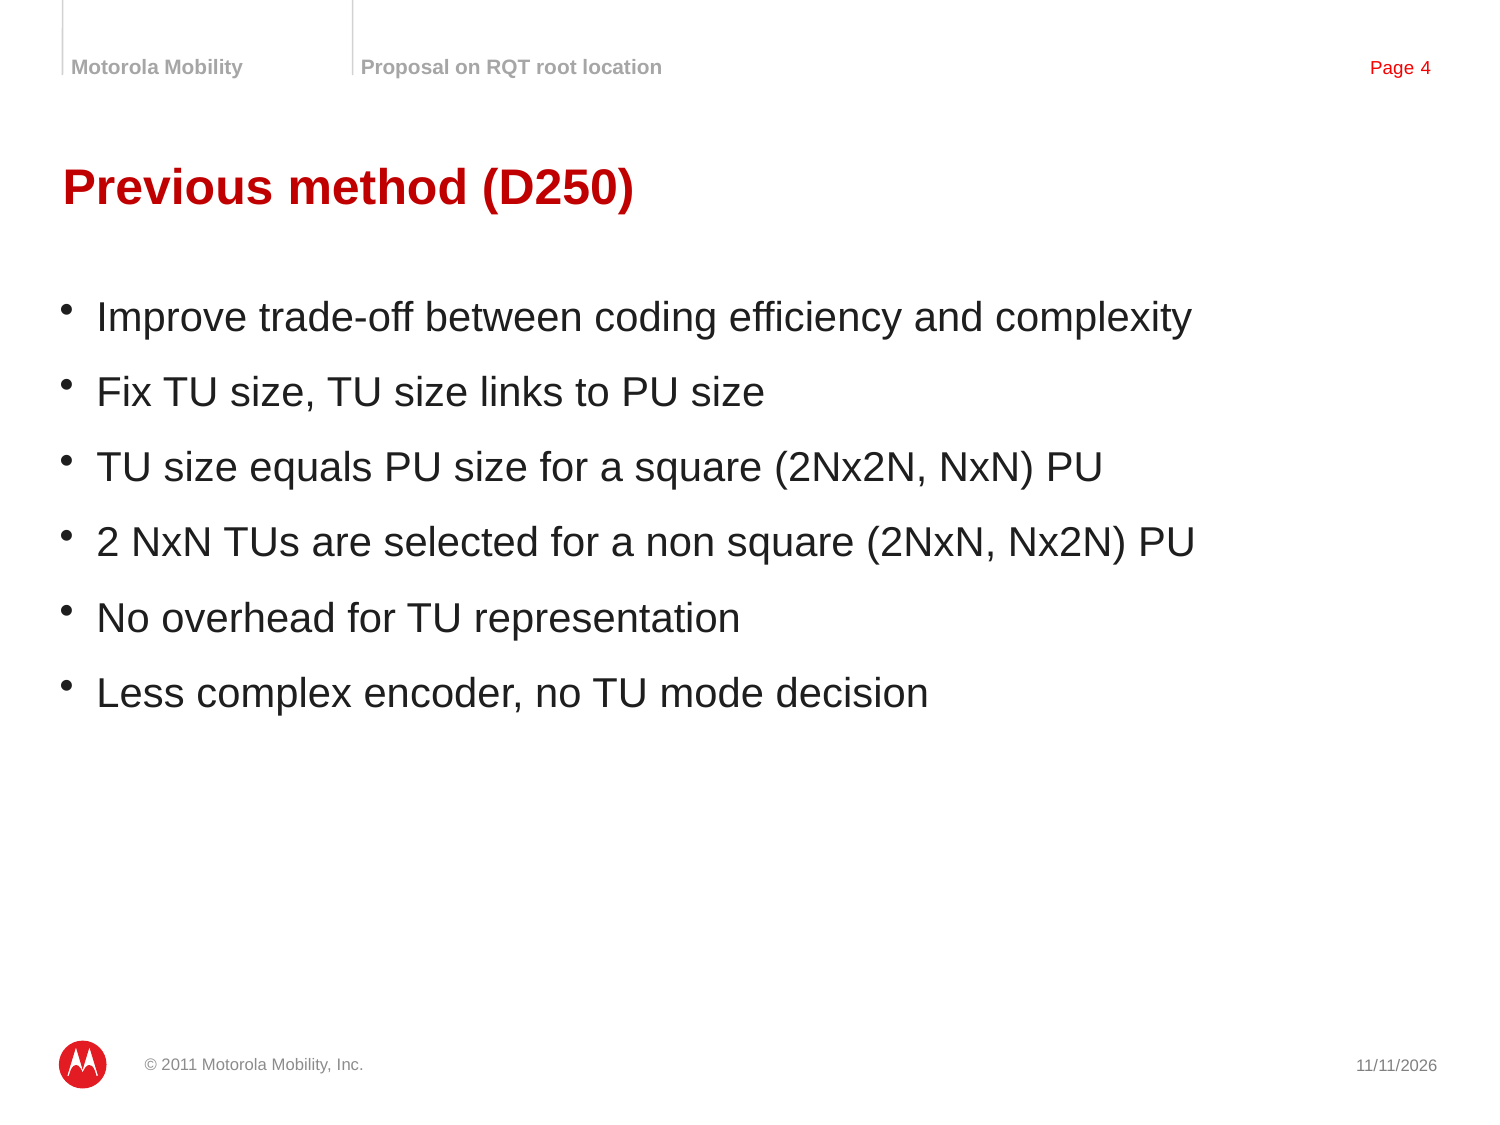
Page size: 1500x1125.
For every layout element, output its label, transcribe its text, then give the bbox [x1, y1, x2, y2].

footer © 2011 Motorola Mobility, Inc. [129, 1041, 605, 1086]
list Improve trade-off between coding efficiency and complexity Fix TU size, TU size links to PU size TU size equals PU size for a square (2Nx2N, NxN) PU 2 NxN TUs are selected for a non square (2NxN, Nx2N) PU No overhead for TU representation Less complex encoder, no TU mode decision [59, 289, 1436, 936]
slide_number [1347, 1043, 1447, 1087]
title Previous method (D250) [62, 78, 1439, 215]
